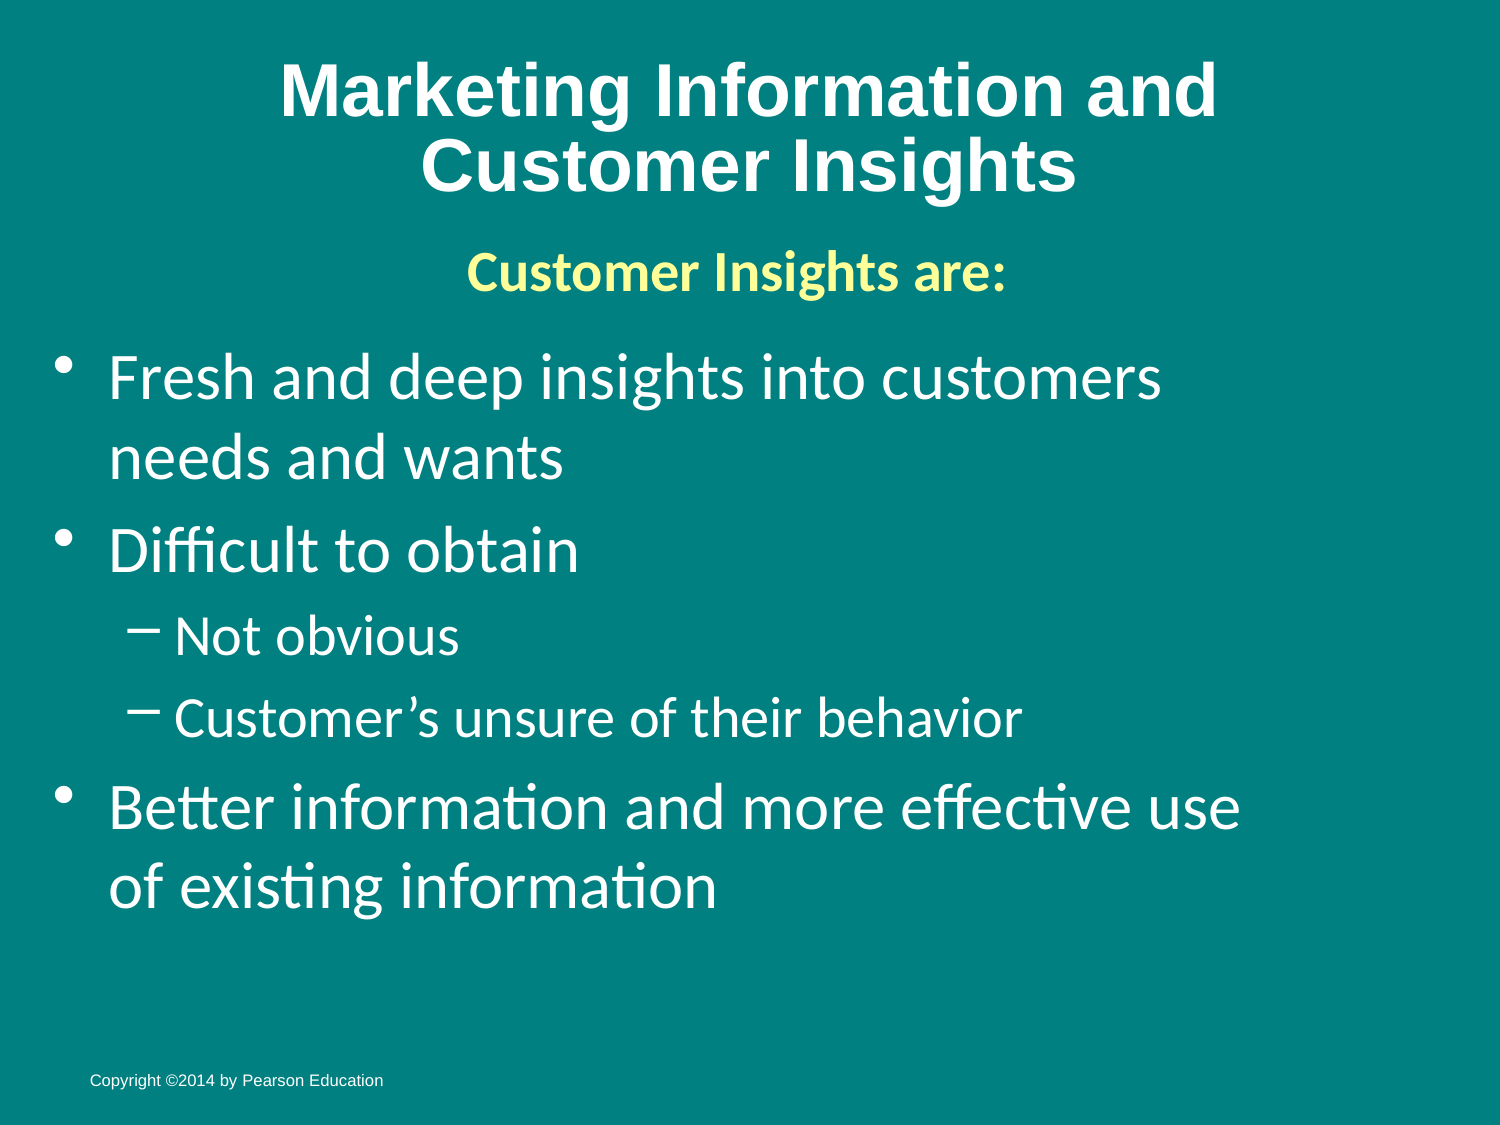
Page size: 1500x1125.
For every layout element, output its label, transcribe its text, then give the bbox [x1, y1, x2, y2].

title Marketing Information and Customer Insights [112, 37, 1388, 226]
list Customer Insights are: [149, 237, 1326, 301]
list Fresh and deep insights into customers needs and wants Difficult to obtain Not obvious Customer’s unsure of their behavior Better information and more effective use of existing information [37, 324, 1313, 1001]
text_box Copyright ©2014 by Pearson Education [74, 1062, 825, 1098]
